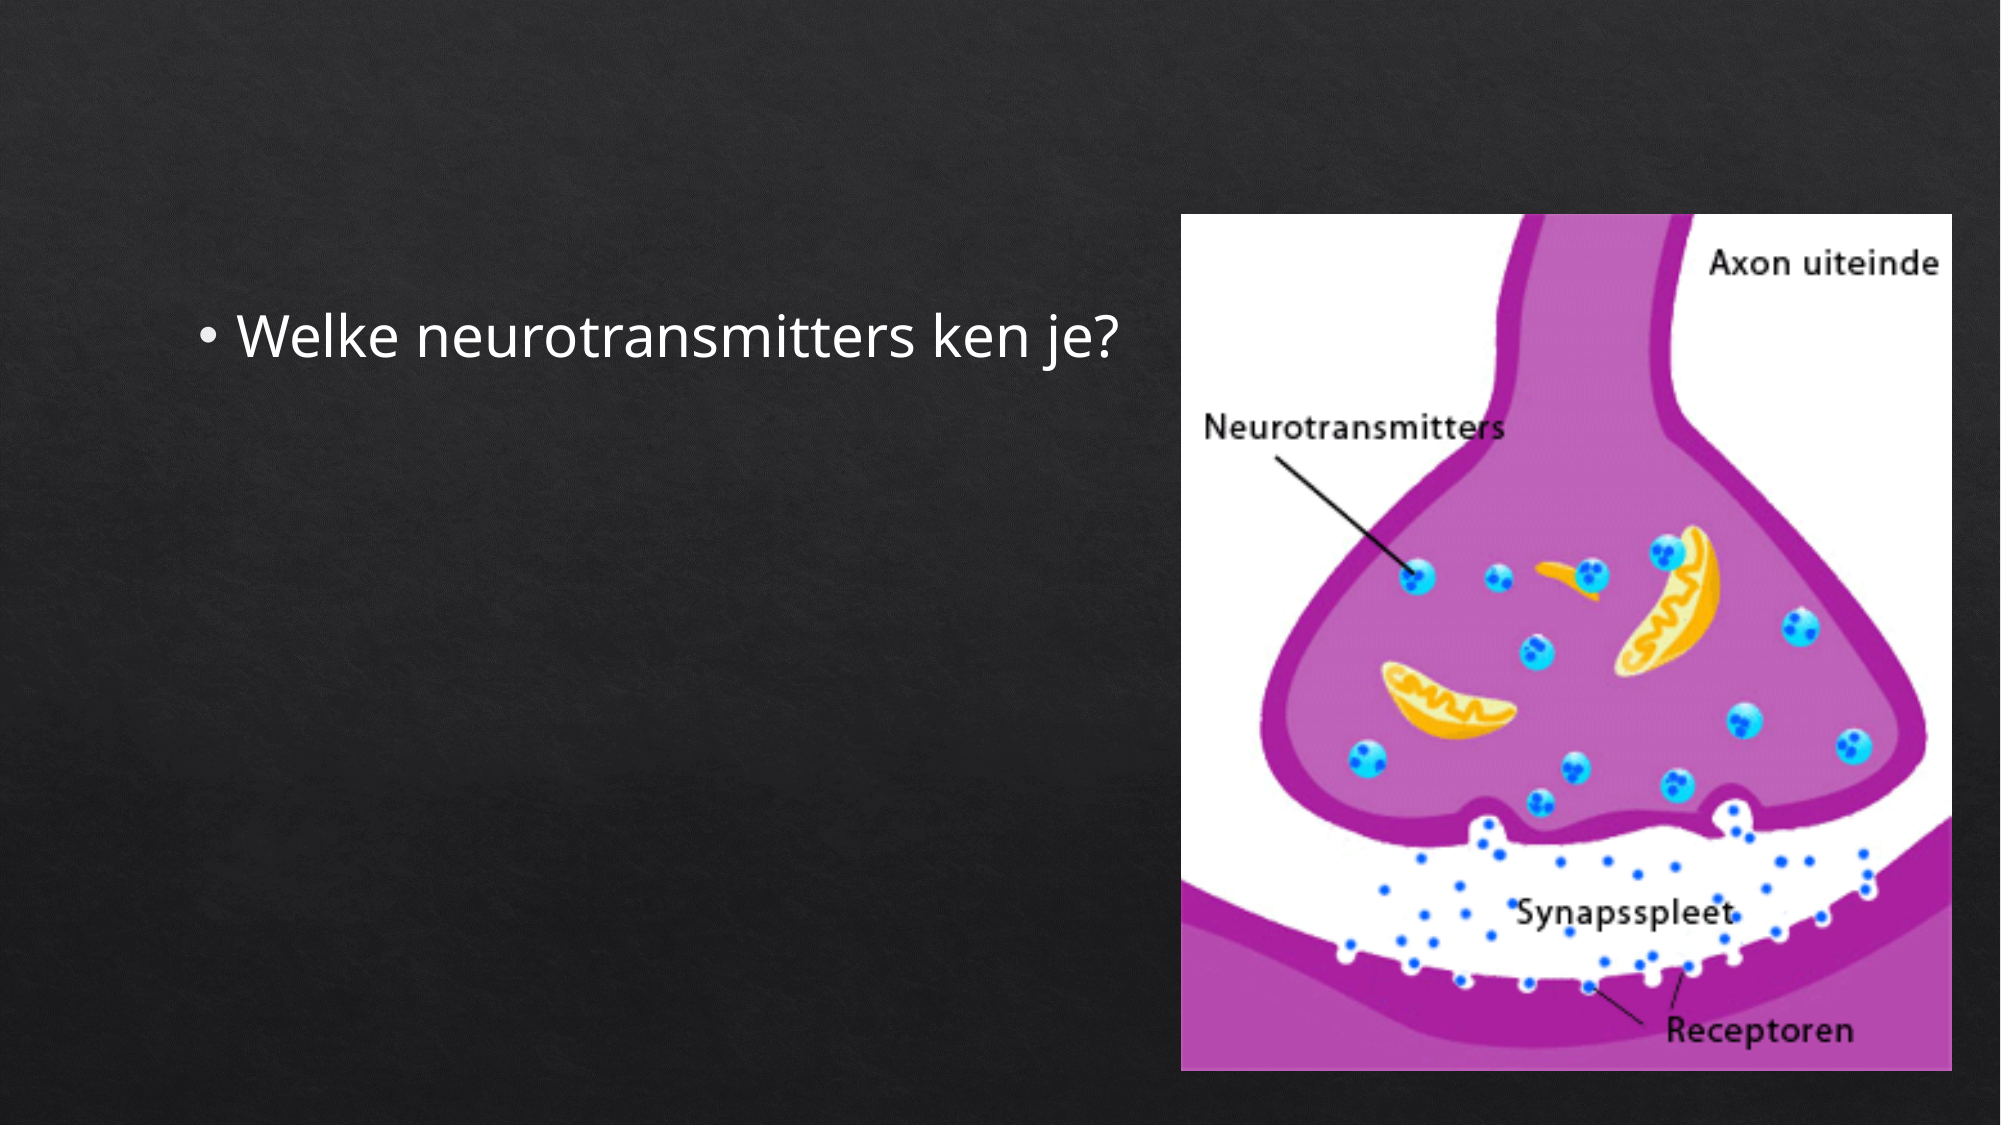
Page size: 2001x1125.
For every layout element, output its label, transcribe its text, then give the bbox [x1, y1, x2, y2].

picture [0, 0, 2001, 1125]
list Welke neurotransmitters ken je? [183, 299, 1181, 1014]
